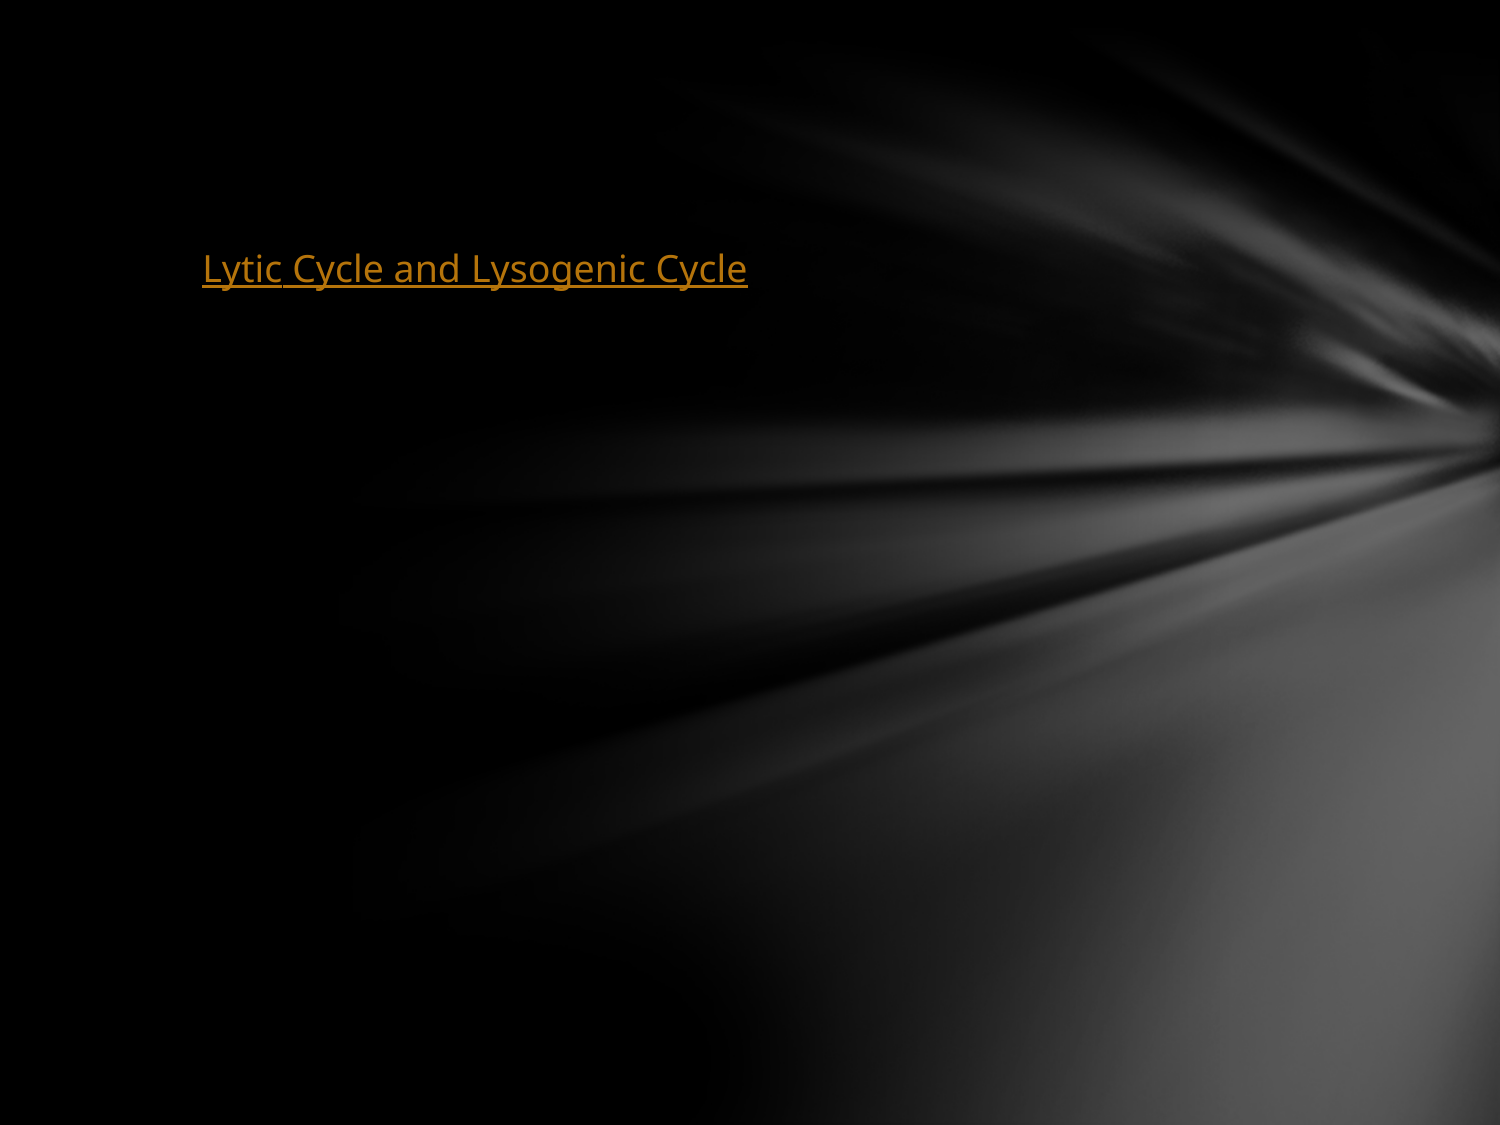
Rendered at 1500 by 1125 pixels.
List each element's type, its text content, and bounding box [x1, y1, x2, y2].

text_box Lytic Cycle and Lysogenic Cycle [187, 237, 763, 355]
